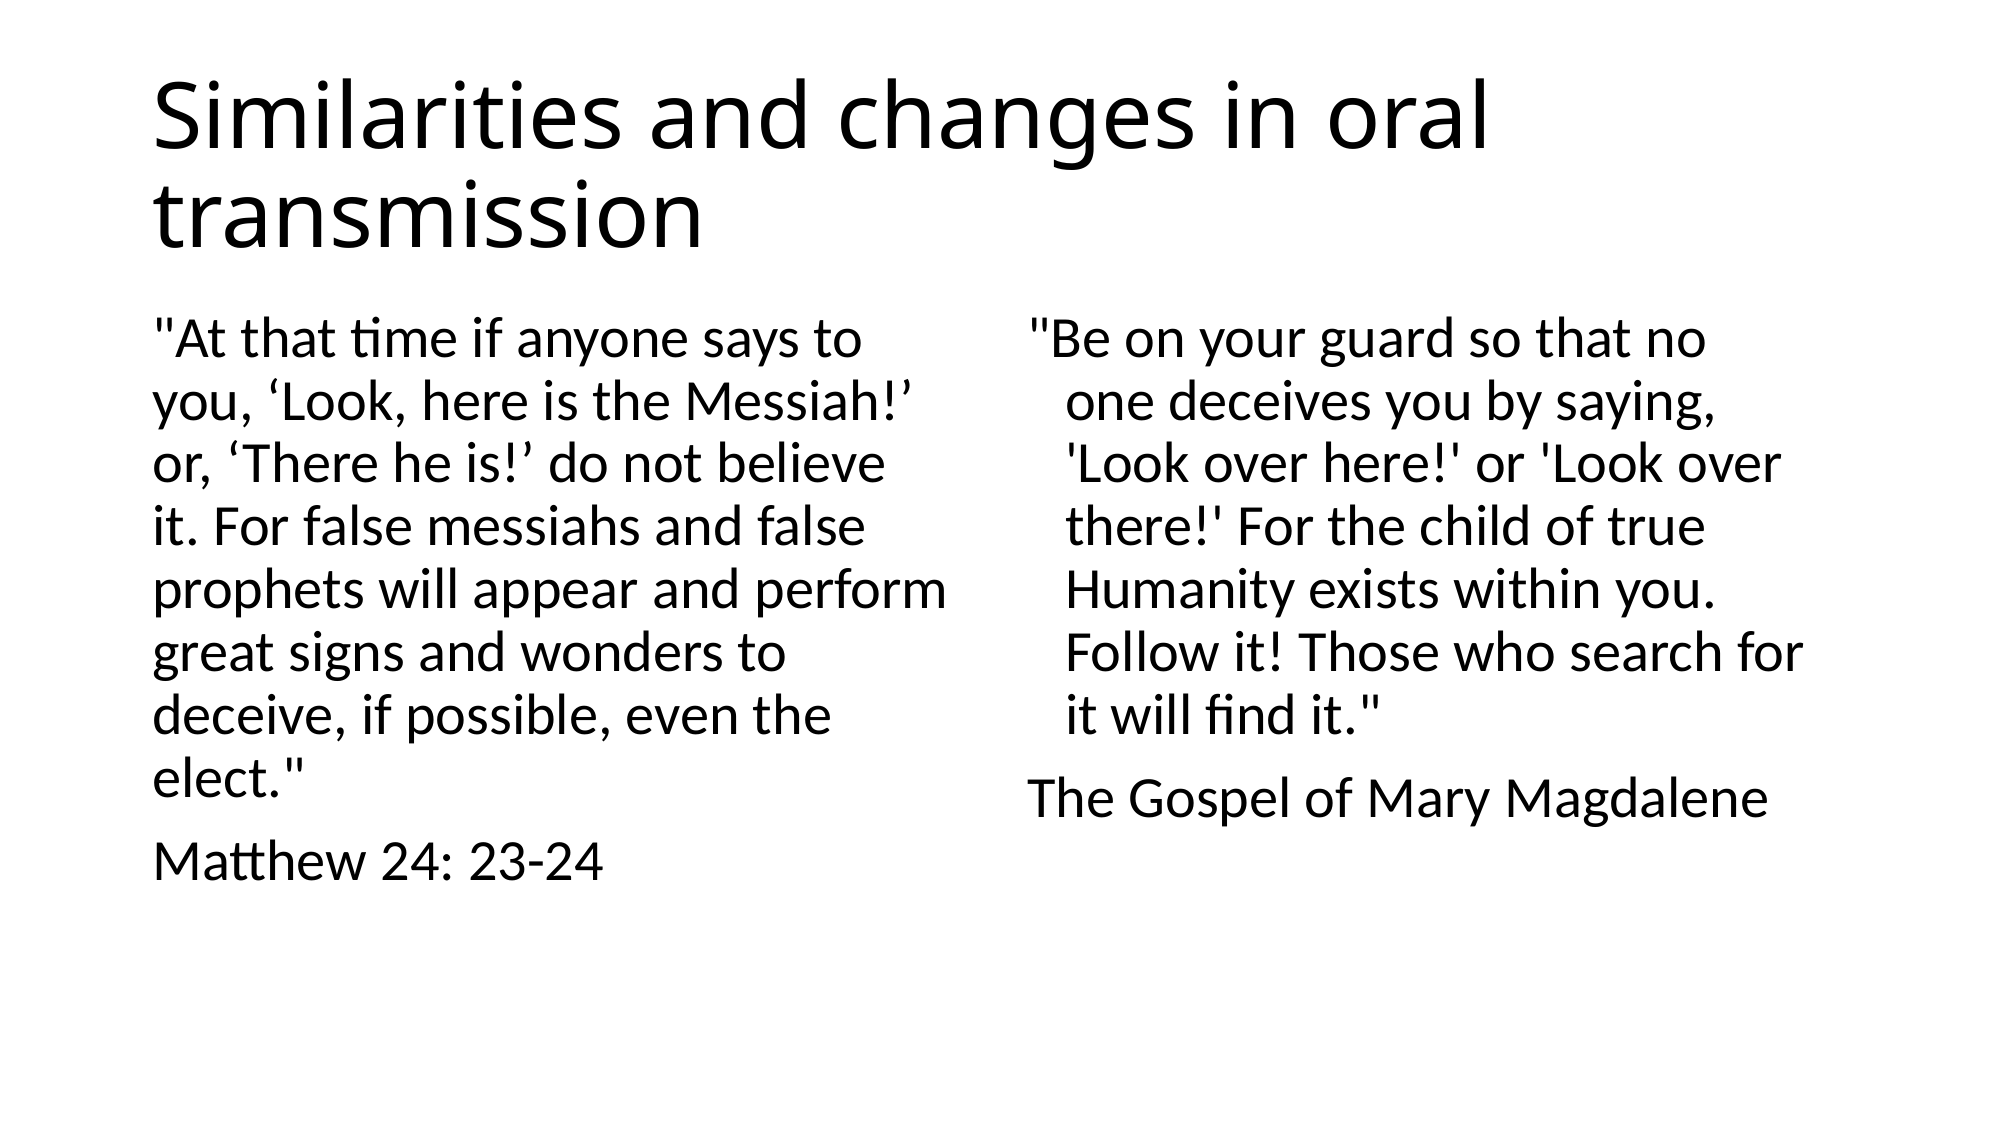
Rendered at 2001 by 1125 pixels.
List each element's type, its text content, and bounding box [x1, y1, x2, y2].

list "Be on your guard so that no one deceives you by saying, 'Look over here!' or 'Look over there!' For the child of true Humanity exists within you. Follow it! Those who search for it will find it." The Gospel of Mary Magdalene [1012, 299, 1863, 1014]
title Similarities and changes in oral transmission [137, 59, 1863, 278]
list "At that time if anyone says to you, ‘Look, here is the Messiah!’ or, ‘There he is!’ do not believe it. For false messiahs and false prophets will appear and perform great signs and wonders to deceive, if possible, even the elect." Matthew 24: 23-24 [137, 299, 988, 1014]
